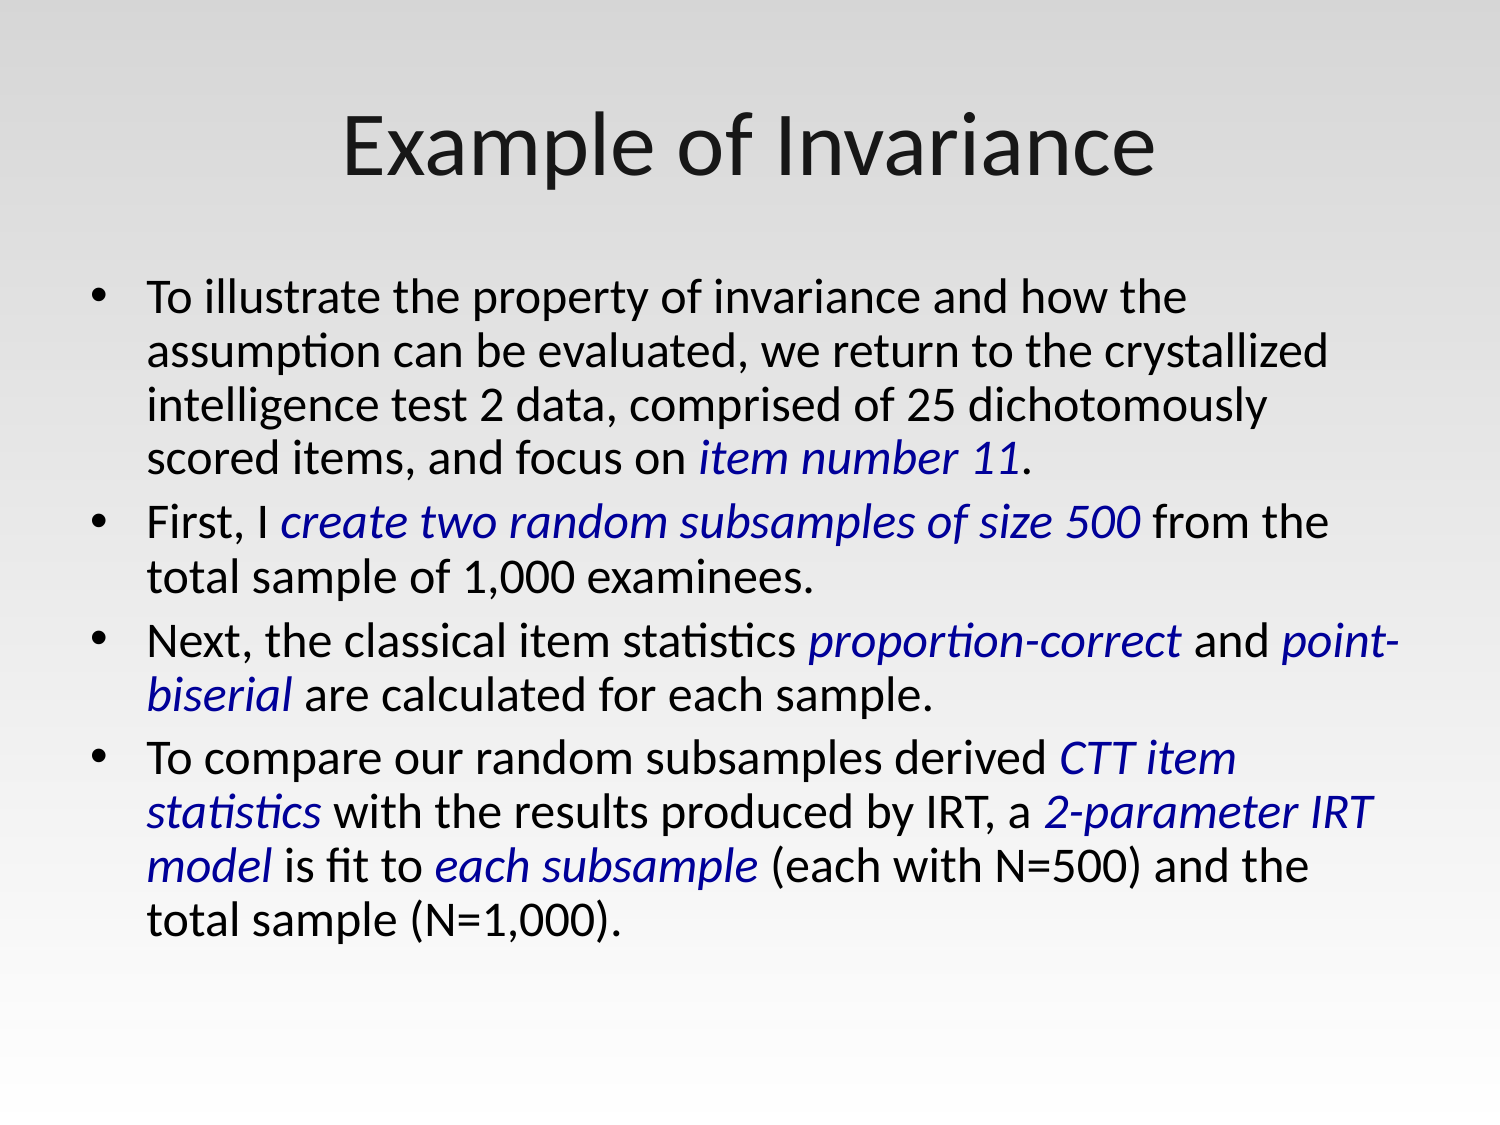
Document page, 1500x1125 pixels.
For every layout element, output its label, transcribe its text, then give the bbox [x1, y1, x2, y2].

list To illustrate the property of invariance and how the assumption can be evaluated, we return to the crystallized intelligence test 2 data, comprised of 25 dichotomously scored items, and focus on item number 11. First, I create two random subsamples of size 500 from the total sample of 1,000 examinees. Next, the classical item statistics proportion-correct and point-biserial are calculated for each sample. To compare our random subsamples derived CTT item statistics with the results produced by IRT, a 2-parameter IRT model is fit to each subsample (each with N=500) and the total sample (N=1,000). [75, 262, 1425, 1005]
title Example of Invariance [75, 45, 1425, 233]
